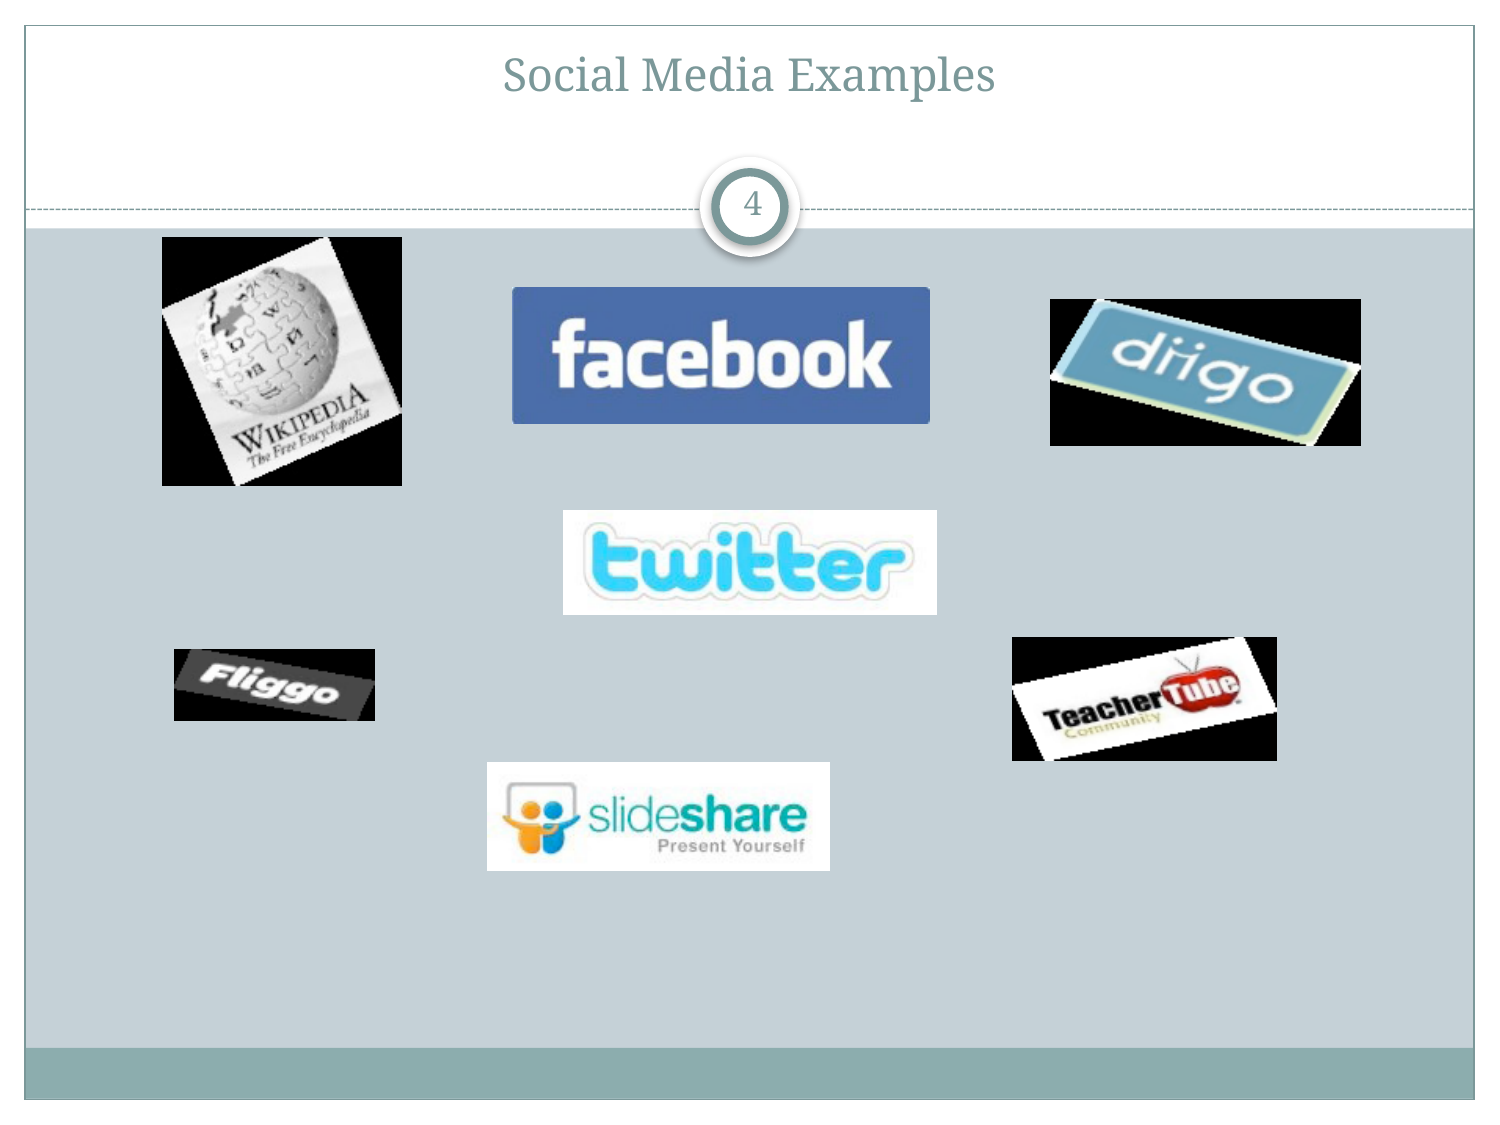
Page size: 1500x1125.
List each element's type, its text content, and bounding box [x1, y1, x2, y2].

title Social Media Examples [49, 37, 1450, 162]
picture [1049, 299, 1362, 446]
slide_number 4 [715, 168, 791, 241]
picture [562, 509, 937, 616]
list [162, 237, 402, 487]
picture [512, 287, 930, 424]
picture [487, 762, 830, 871]
picture [1012, 637, 1277, 762]
picture [174, 649, 376, 721]
